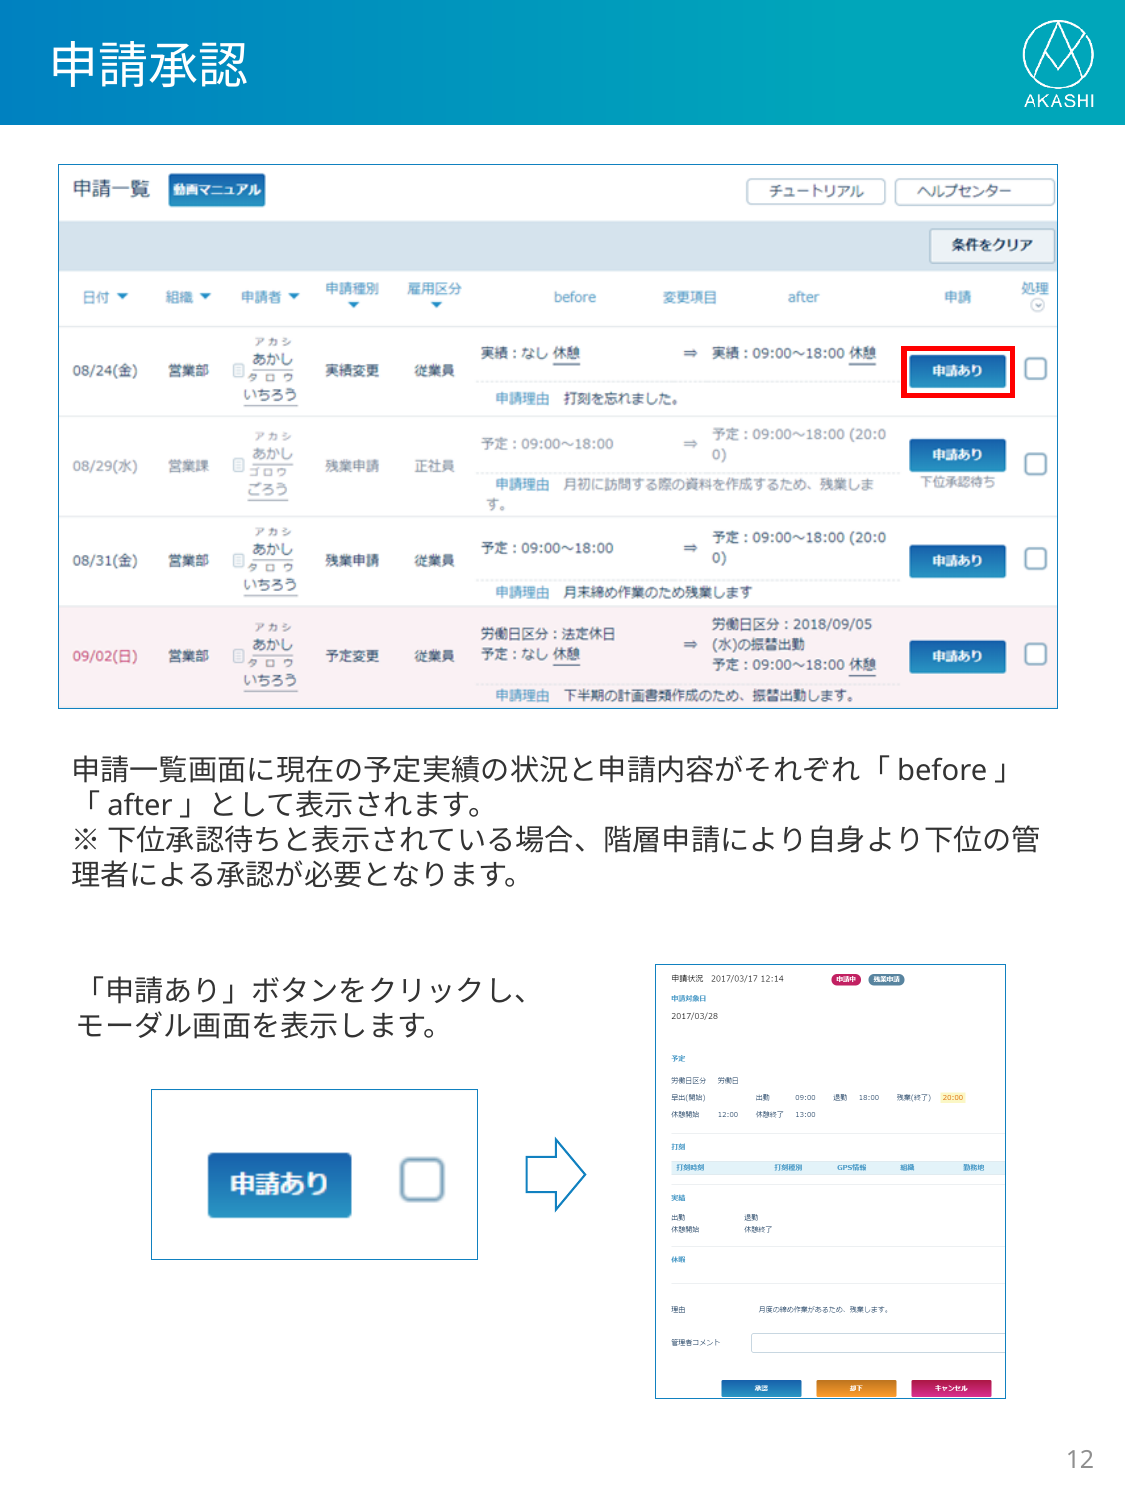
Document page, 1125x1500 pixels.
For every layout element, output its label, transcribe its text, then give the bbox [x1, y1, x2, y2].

picture [1045, 9, 1103, 117]
slide_number 11 [856, 1420, 1110, 1500]
title 申請承認 [33, 0, 1045, 123]
picture [150, 1089, 478, 1260]
picture [655, 964, 1006, 1399]
text_box [525, 1136, 587, 1213]
picture [58, 164, 1058, 709]
text_box 申請一覧画面に現在の予定実績の状況と申請内容がそれぞれ「before」「after」として表示されます。 ※下位承認待ちと表示されている場合、階層申請により自身より下位の管理者による承認が必要となります。 [56, 744, 1058, 899]
text_box 「申請あり」ボタンをクリックし、 モーダル画面を表示します。 [61, 964, 567, 1050]
